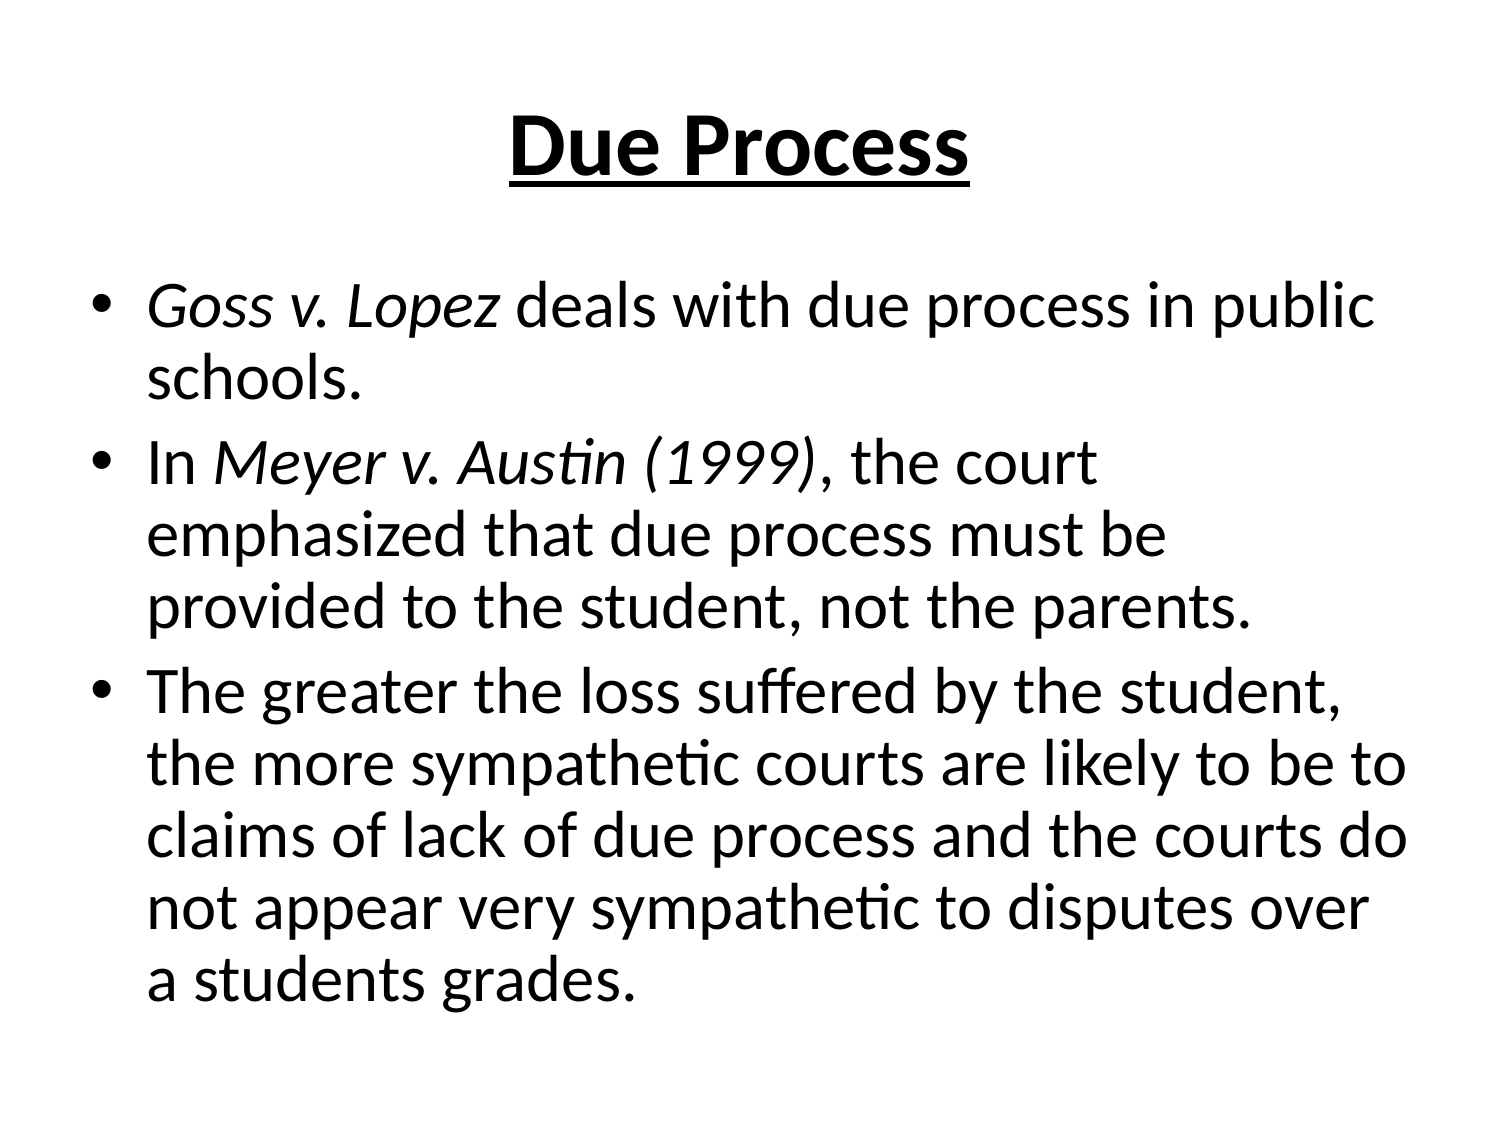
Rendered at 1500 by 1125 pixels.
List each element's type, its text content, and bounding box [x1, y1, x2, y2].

list Goss v. Lopez deals with due process in public schools. In Meyer v. Austin (1999), the court emphasized that due process must be provided to the student, not the parents. The greater the loss suffered by the student, the more sympathetic courts are likely to be to claims of lack of due process and the courts do not appear very sympathetic to disputes over a students grades. [74, 262, 1426, 1051]
title Due Process [74, 44, 1426, 233]
